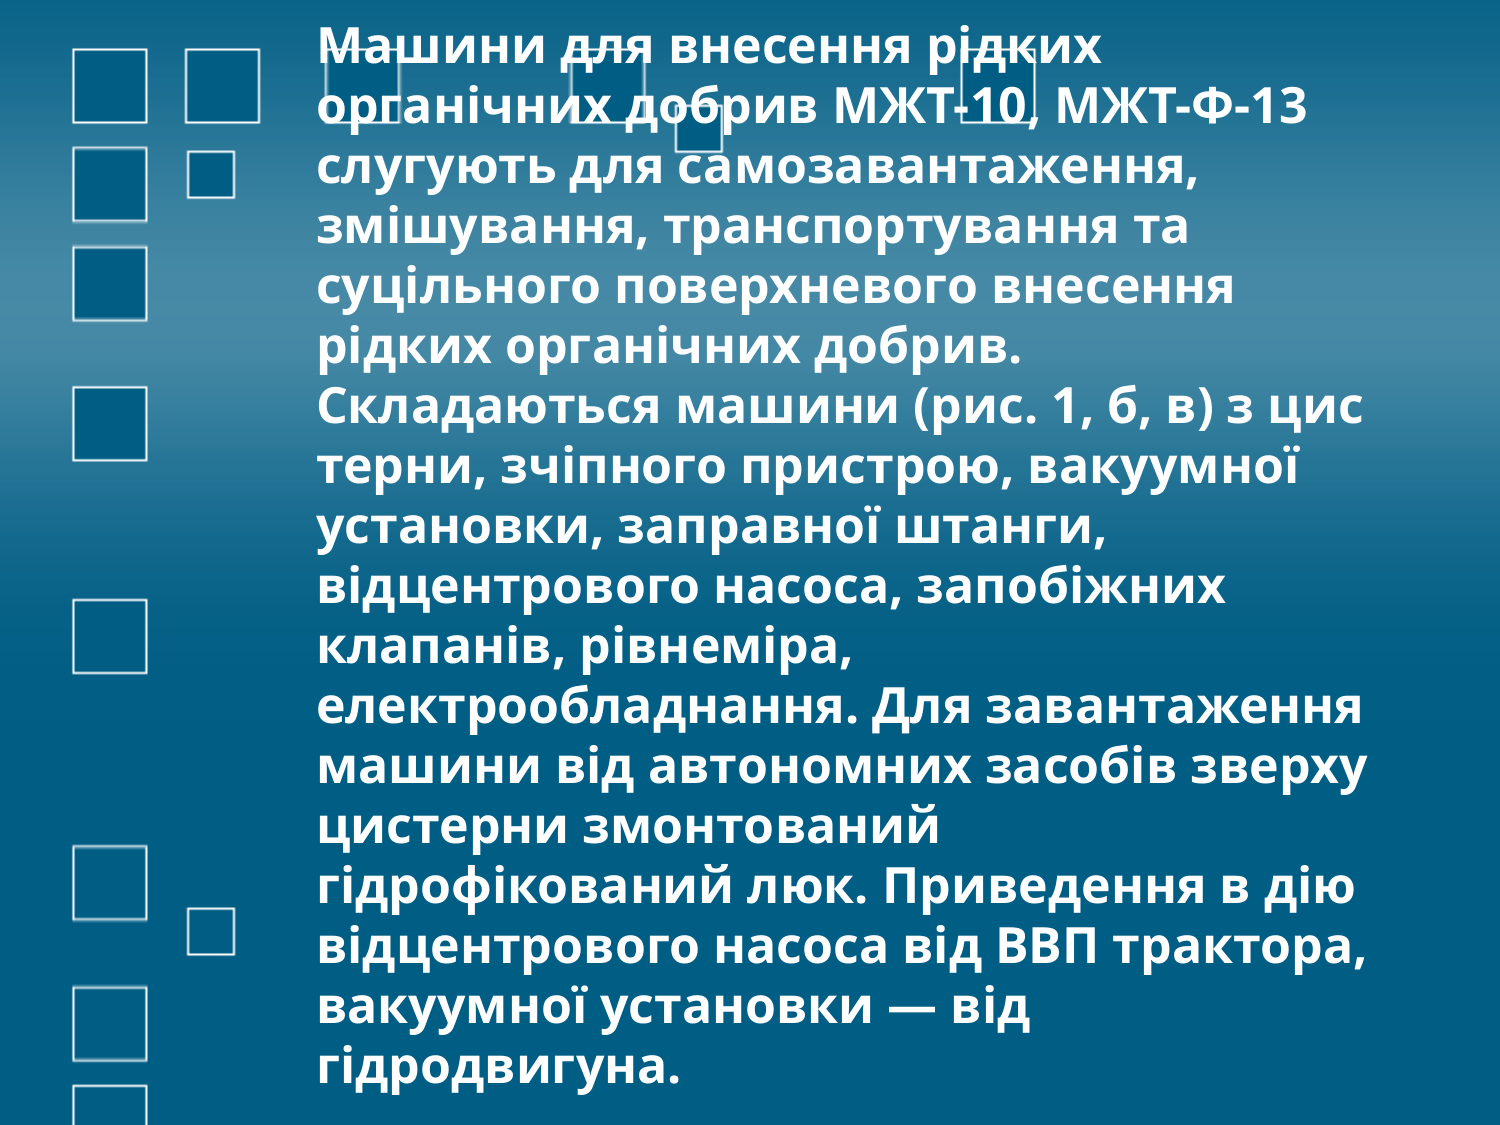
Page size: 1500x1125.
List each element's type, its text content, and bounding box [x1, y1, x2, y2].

picture [1067, 928, 1094, 962]
picture [779, 936, 799, 963]
picture [1150, 756, 1174, 782]
picture [1252, 756, 1276, 783]
picture [1175, 936, 1198, 963]
picture [614, 816, 648, 842]
picture [442, 816, 466, 843]
picture [477, 756, 502, 782]
picture [987, 696, 1010, 723]
picture [1134, 756, 1141, 782]
picture [842, 658, 849, 669]
picture [562, 686, 587, 723]
picture [344, 876, 351, 902]
picture [363, 936, 394, 964]
picture [891, 598, 899, 609]
picture [766, 626, 773, 632]
picture [937, 926, 944, 932]
picture [1222, 756, 1246, 782]
picture [650, 936, 668, 962]
picture [1078, 696, 1101, 723]
picture [1235, 936, 1259, 962]
picture [382, 636, 405, 663]
picture [72, 845, 147, 922]
picture [504, 816, 529, 842]
picture [987, 756, 1010, 783]
picture [433, 936, 457, 963]
picture [746, 816, 771, 843]
picture [873, 688, 938, 733]
picture [923, 876, 948, 914]
picture [591, 696, 618, 723]
picture [937, 936, 944, 962]
picture [1265, 876, 1296, 912]
picture [722, 696, 745, 723]
picture [320, 816, 349, 852]
picture [805, 936, 830, 963]
picture [1206, 936, 1231, 962]
picture [702, 876, 730, 902]
picture [1114, 936, 1138, 962]
picture [955, 876, 983, 902]
picture [687, 816, 712, 842]
picture [590, 756, 597, 782]
picture [0, 11, 1500, 614]
picture [413, 636, 437, 662]
picture [72, 985, 147, 1062]
picture [718, 816, 742, 842]
picture [1305, 696, 1330, 722]
picture [584, 816, 607, 843]
picture [950, 936, 981, 964]
picture [392, 756, 432, 782]
picture [1340, 756, 1366, 794]
picture [625, 696, 648, 723]
picture [361, 756, 384, 783]
picture [476, 636, 501, 662]
picture [772, 756, 797, 782]
picture [602, 756, 633, 792]
picture [187, 908, 235, 956]
picture [1021, 876, 1045, 903]
picture [694, 636, 718, 663]
picture [348, 636, 375, 663]
picture [651, 756, 674, 783]
picture [827, 876, 852, 902]
picture [1000, 928, 1025, 962]
picture [654, 696, 685, 732]
picture [945, 756, 970, 782]
picture [464, 936, 489, 962]
picture [392, 876, 417, 914]
picture [717, 936, 742, 962]
picture [1134, 746, 1141, 752]
picture [555, 658, 562, 669]
picture [389, 816, 409, 843]
picture [786, 696, 811, 722]
picture [1301, 866, 1308, 872]
picture [878, 756, 903, 782]
picture [1263, 936, 1288, 963]
picture [559, 756, 583, 782]
picture [1084, 876, 1108, 903]
picture [1223, 876, 1247, 902]
picture [1283, 756, 1308, 794]
picture [531, 696, 556, 723]
picture [470, 696, 495, 734]
picture [1071, 756, 1096, 783]
picture [1198, 696, 1237, 722]
picture [511, 876, 536, 902]
picture [909, 816, 937, 842]
picture [423, 876, 448, 903]
picture [590, 746, 597, 752]
picture [690, 696, 715, 722]
picture [666, 876, 694, 902]
picture [414, 816, 438, 842]
picture [1316, 876, 1353, 903]
picture [804, 756, 829, 783]
picture [753, 696, 778, 722]
picture [72, 1085, 147, 1125]
picture [400, 936, 429, 964]
picture [524, 936, 549, 964]
picture [320, 636, 345, 662]
picture [411, 696, 436, 722]
picture [1115, 876, 1140, 902]
picture [1301, 876, 1308, 902]
picture [862, 936, 885, 963]
picture [1148, 876, 1173, 902]
picture [320, 936, 344, 962]
picture [1272, 696, 1297, 722]
picture [911, 756, 939, 782]
picture [510, 756, 538, 782]
picture [887, 868, 914, 902]
picture [873, 816, 901, 842]
picture [1179, 876, 1202, 902]
picture [344, 866, 351, 872]
picture [836, 936, 856, 963]
picture [1169, 696, 1192, 723]
picture [524, 636, 548, 662]
picture [740, 756, 765, 783]
picture [1016, 696, 1039, 723]
picture [1046, 756, 1066, 783]
picture [320, 756, 354, 782]
picture [618, 936, 643, 963]
picture [537, 816, 565, 842]
picture [351, 936, 358, 962]
picture [351, 926, 358, 932]
picture [812, 636, 835, 663]
picture [440, 696, 464, 722]
picture [634, 876, 659, 902]
picture [661, 636, 686, 662]
picture [749, 936, 772, 963]
picture [1144, 936, 1169, 964]
picture [748, 876, 775, 903]
picture [583, 636, 608, 674]
picture [781, 636, 806, 674]
picture [672, 936, 697, 963]
picture [615, 626, 622, 632]
picture [496, 866, 503, 872]
picture [836, 756, 870, 782]
picture [1109, 696, 1134, 722]
picture [1336, 696, 1359, 722]
picture [705, 864, 727, 872]
picture [1033, 928, 1058, 962]
picture [630, 636, 654, 662]
picture [495, 936, 519, 962]
picture [555, 936, 580, 963]
picture [572, 876, 596, 902]
picture [1015, 756, 1038, 783]
picture [1047, 696, 1071, 722]
picture [1140, 696, 1164, 722]
picture [473, 816, 498, 854]
picture [496, 876, 503, 902]
picture [445, 636, 468, 663]
picture [615, 636, 622, 662]
picture [1312, 756, 1337, 782]
picture [602, 876, 625, 903]
picture [356, 876, 387, 912]
picture [766, 636, 773, 662]
picture [380, 696, 404, 723]
picture [682, 756, 706, 782]
picture [509, 626, 516, 632]
picture [724, 636, 758, 662]
picture [945, 696, 968, 722]
picture [454, 866, 489, 914]
picture [540, 876, 565, 903]
picture [817, 696, 840, 722]
picture [857, 896, 865, 903]
picture [320, 876, 338, 902]
picture [848, 716, 856, 723]
picture [711, 756, 735, 782]
picture [784, 876, 821, 903]
title Машини для внесення рідких органічних добрив МЖТ-10, МЖТ-Ф-13 слугу­ють для самозавантаження, змішування, транспортуван­ня та суцільного поверхне­вого внесення рідких орга­нічних добрив. Складаються машини (рис. 1, б, в) з цис­терни, зчіпного пристрою, ва­куумної установки, заправної штанги, відцентрового насо­са, запобіжних клапанів, рів­неміра, електрообладнання. Для завантаження машини від автономних засобів звер­ху цистерни змонтований гідрофікований люк. Приве­дення в дію відцентрового насоса від ВВП трактора, ва­куумної установки — від гідродвигуна. [301, 964, 1389, 1102]
picture [72, 599, 147, 674]
picture [912, 804, 934, 812]
picture [346, 696, 373, 723]
picture [1192, 756, 1215, 783]
picture [655, 816, 680, 843]
picture [1326, 936, 1349, 963]
picture [1049, 876, 1080, 912]
picture [779, 816, 803, 842]
picture [809, 816, 832, 843]
picture [991, 876, 1015, 902]
picture [906, 936, 930, 962]
picture [1102, 746, 1127, 783]
picture [354, 816, 382, 842]
picture [441, 756, 469, 782]
picture [500, 696, 525, 723]
picture [1295, 936, 1320, 964]
picture [319, 696, 343, 723]
picture [1242, 696, 1266, 723]
picture [587, 936, 611, 962]
picture [840, 816, 865, 842]
picture [509, 636, 516, 662]
